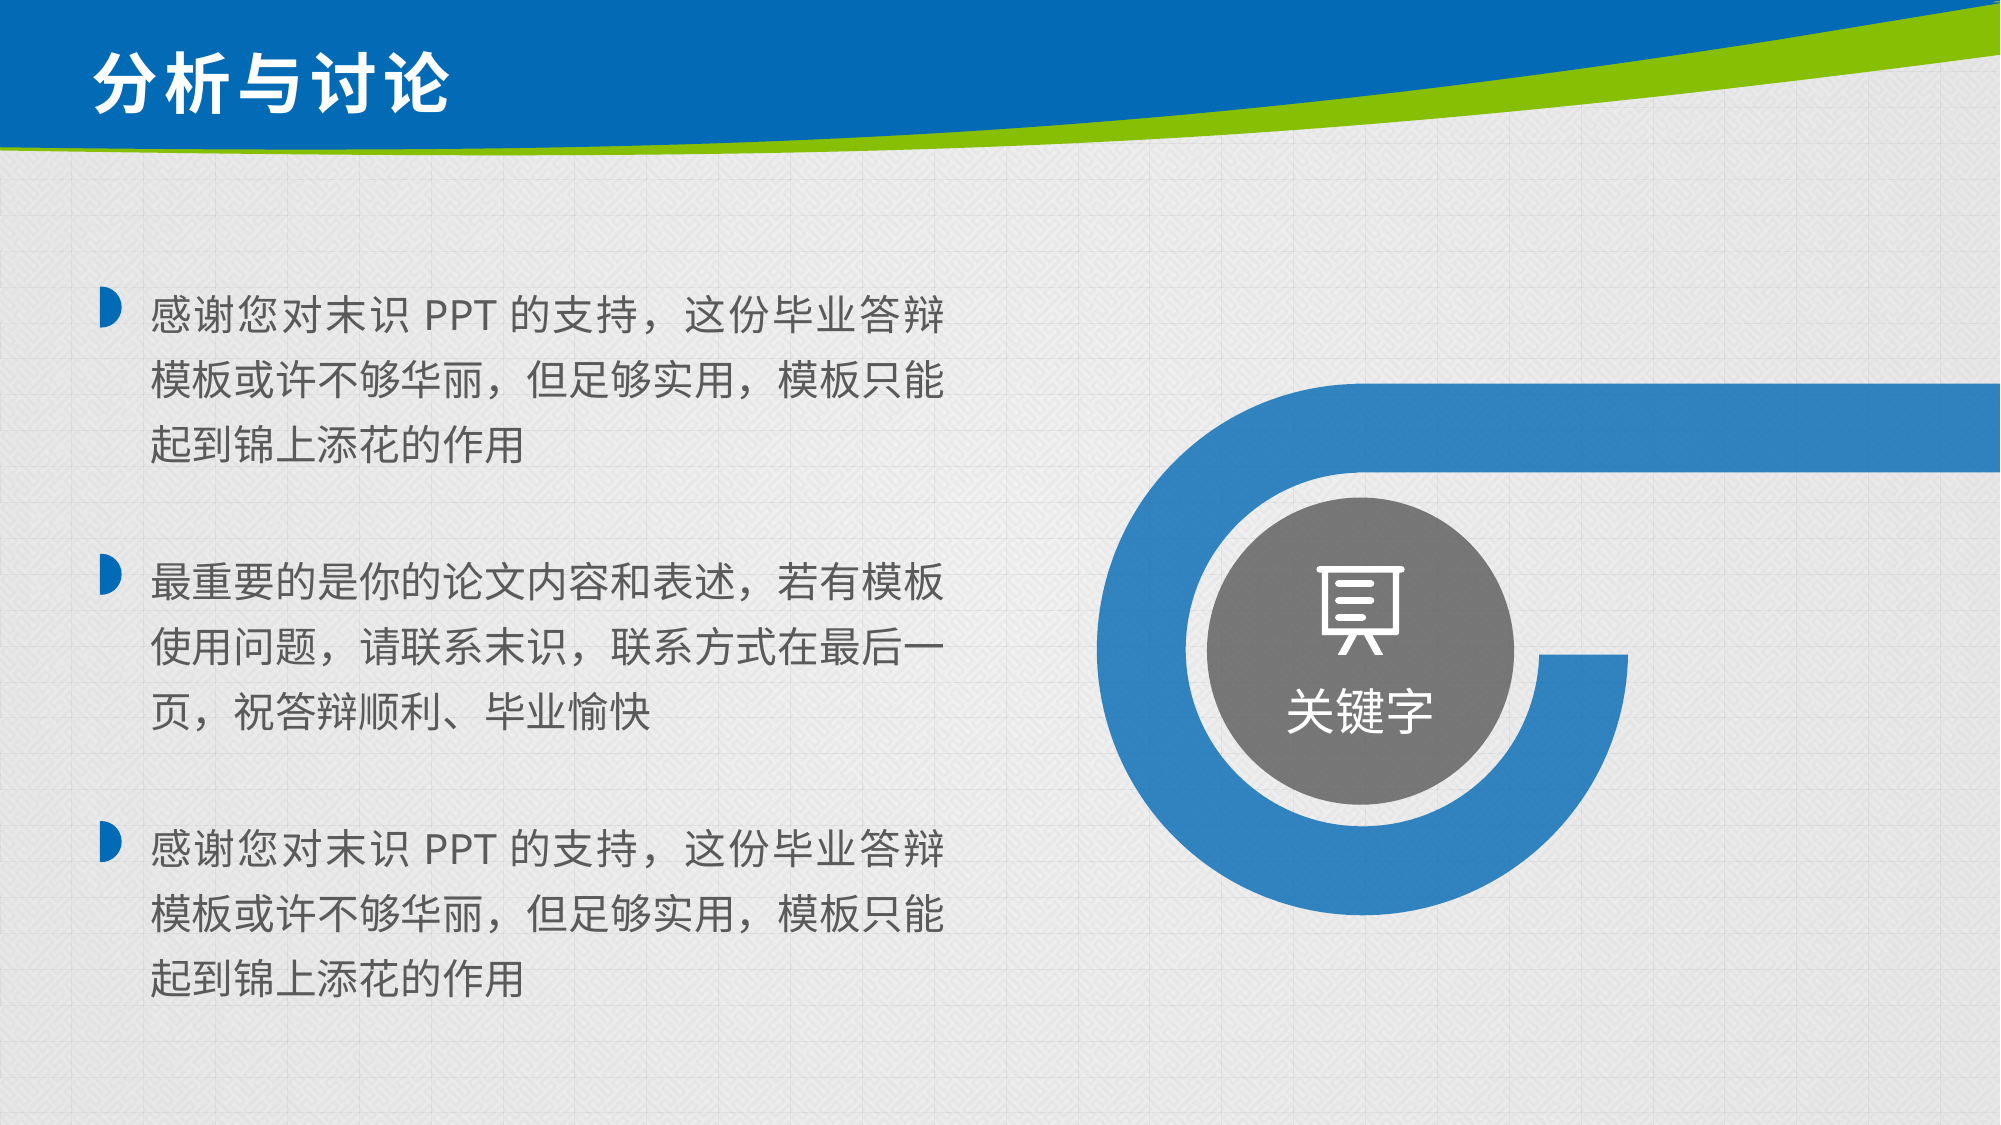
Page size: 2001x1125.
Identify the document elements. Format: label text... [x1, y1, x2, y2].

text_box [1095, 382, 2000, 917]
text_box 关键字 [1234, 672, 1487, 748]
picture [0, 55, 2000, 1125]
text_box [1205, 496, 1516, 741]
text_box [99, 800, 961, 1013]
text_box [1316, 566, 1405, 655]
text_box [99, 266, 961, 479]
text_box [99, 533, 961, 746]
text_box [1240, 748, 1482, 806]
title 分析与讨论 [76, 42, 1087, 131]
